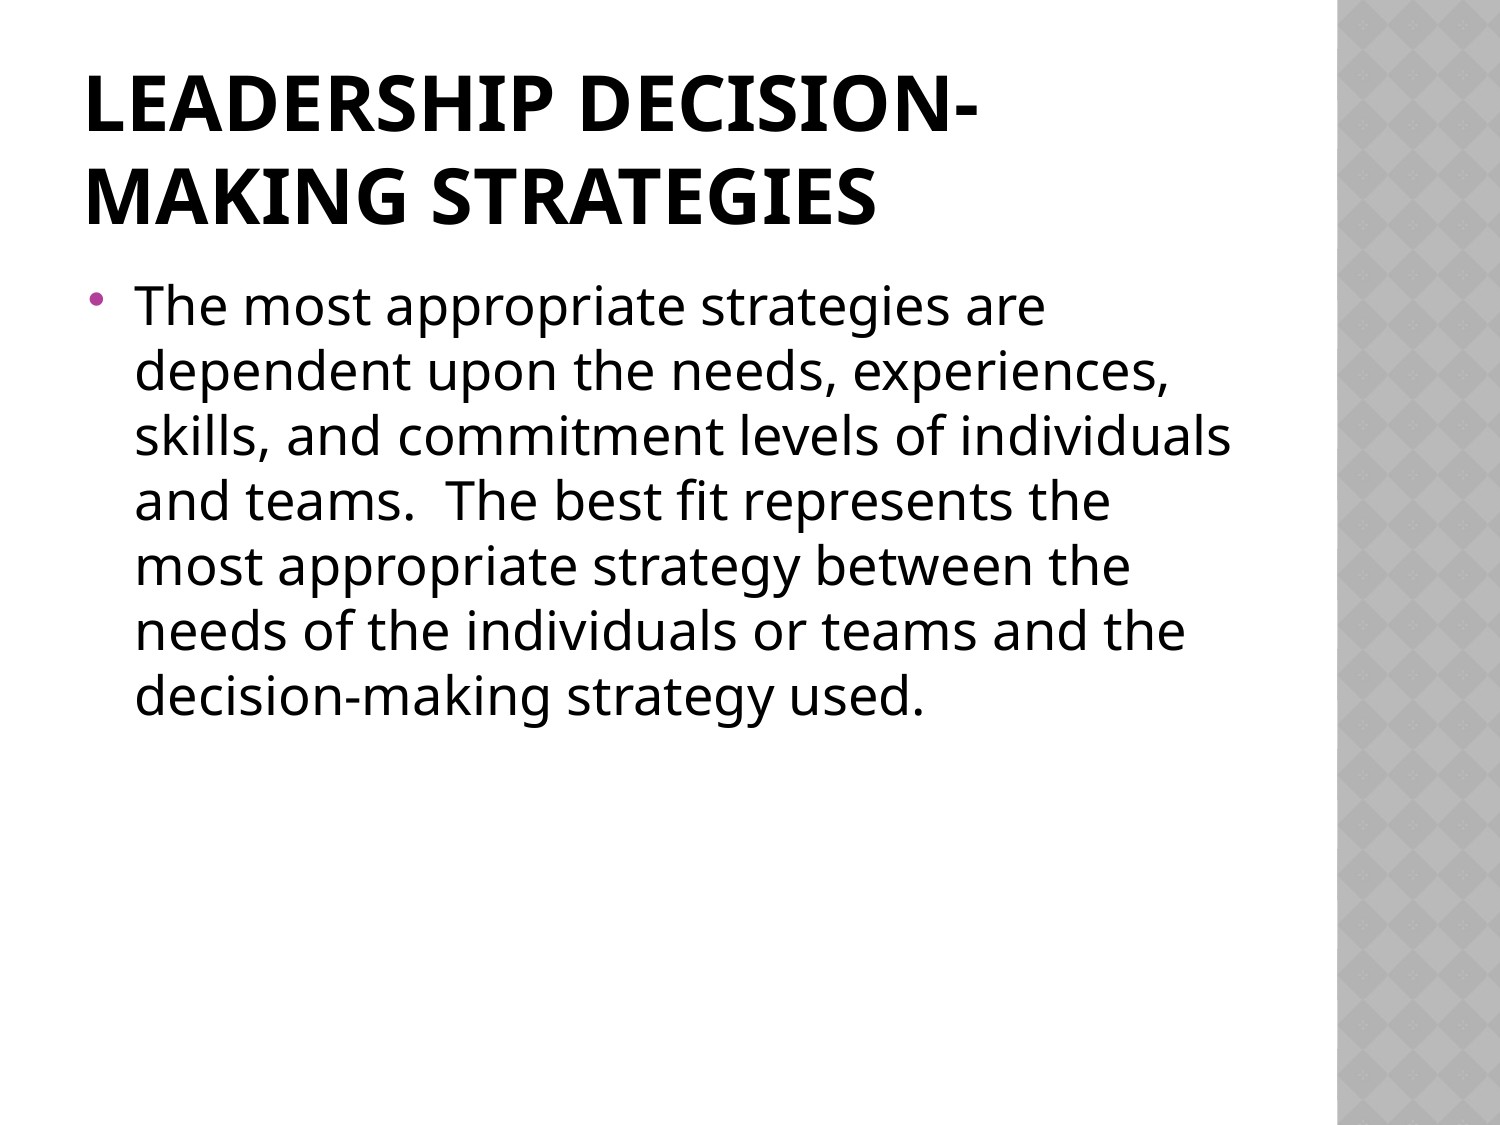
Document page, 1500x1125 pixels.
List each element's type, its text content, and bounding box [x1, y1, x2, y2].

list The most appropriate strategies are dependent upon the needs, experiences, skills, and commitment levels of individuals and teams. The best fit represents the most appropriate strategy between the needs of the individuals or teams and the decision-making strategy used. [75, 264, 1263, 1059]
title Leadership decision-making strategies [75, 52, 1263, 240]
